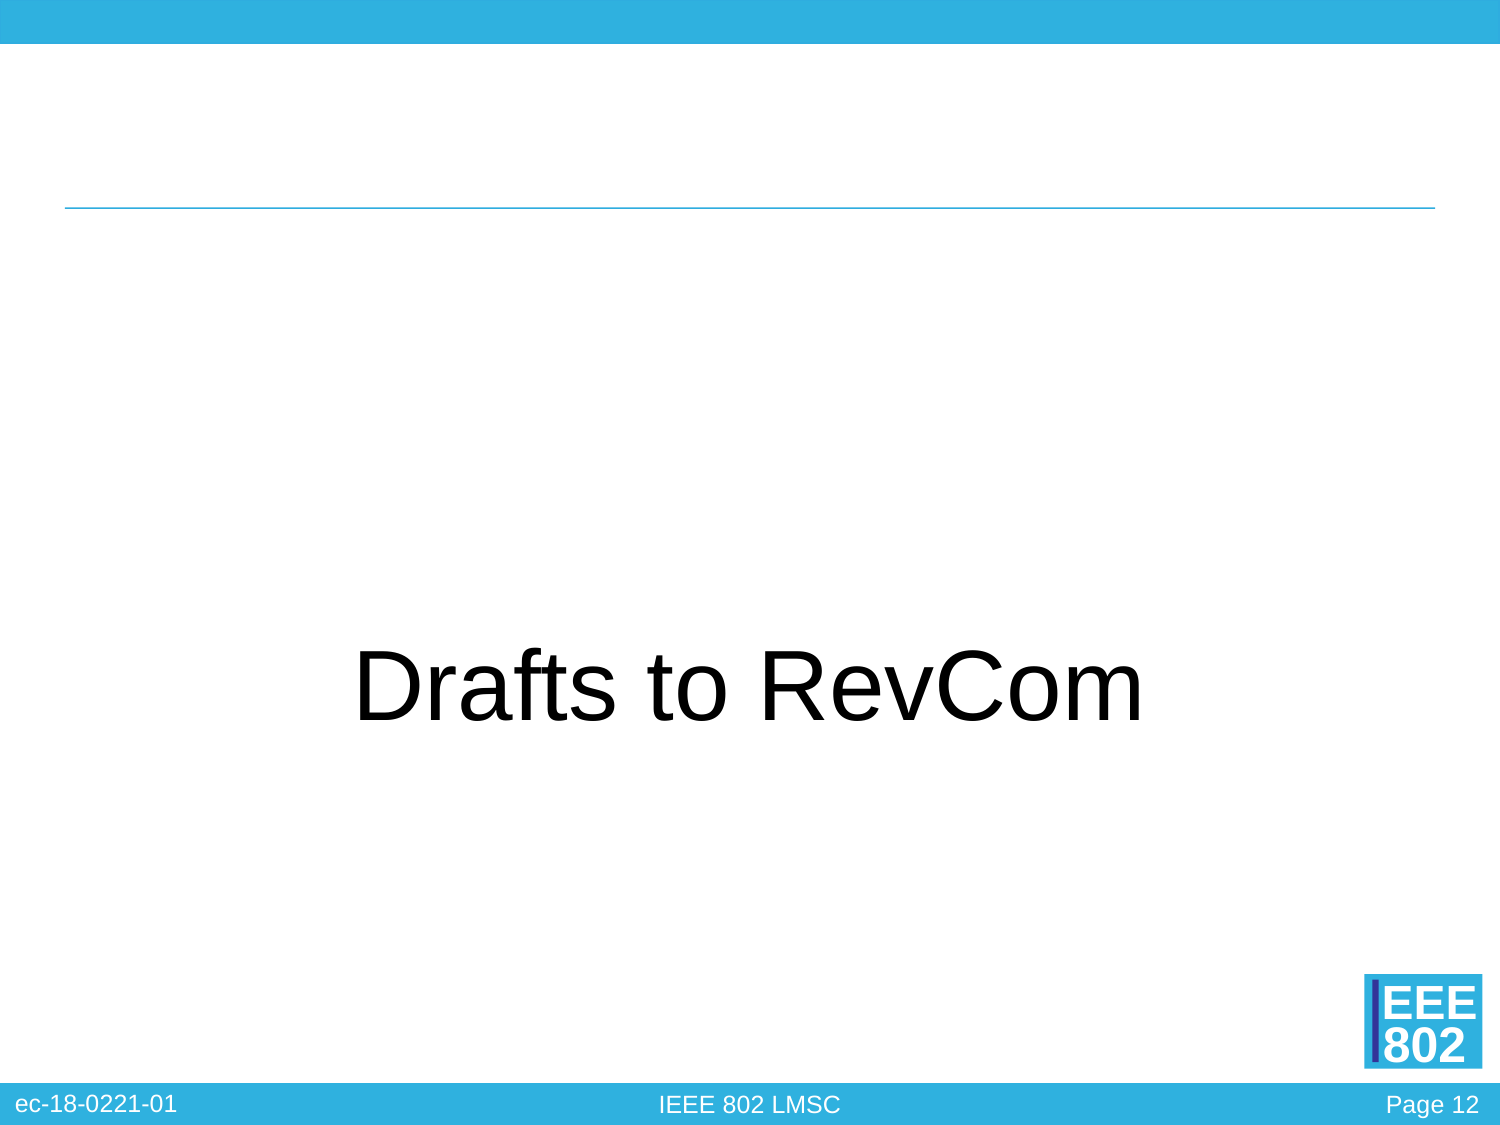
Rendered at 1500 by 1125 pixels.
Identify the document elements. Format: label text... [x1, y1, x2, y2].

title Drafts to RevCom [102, 280, 1397, 749]
